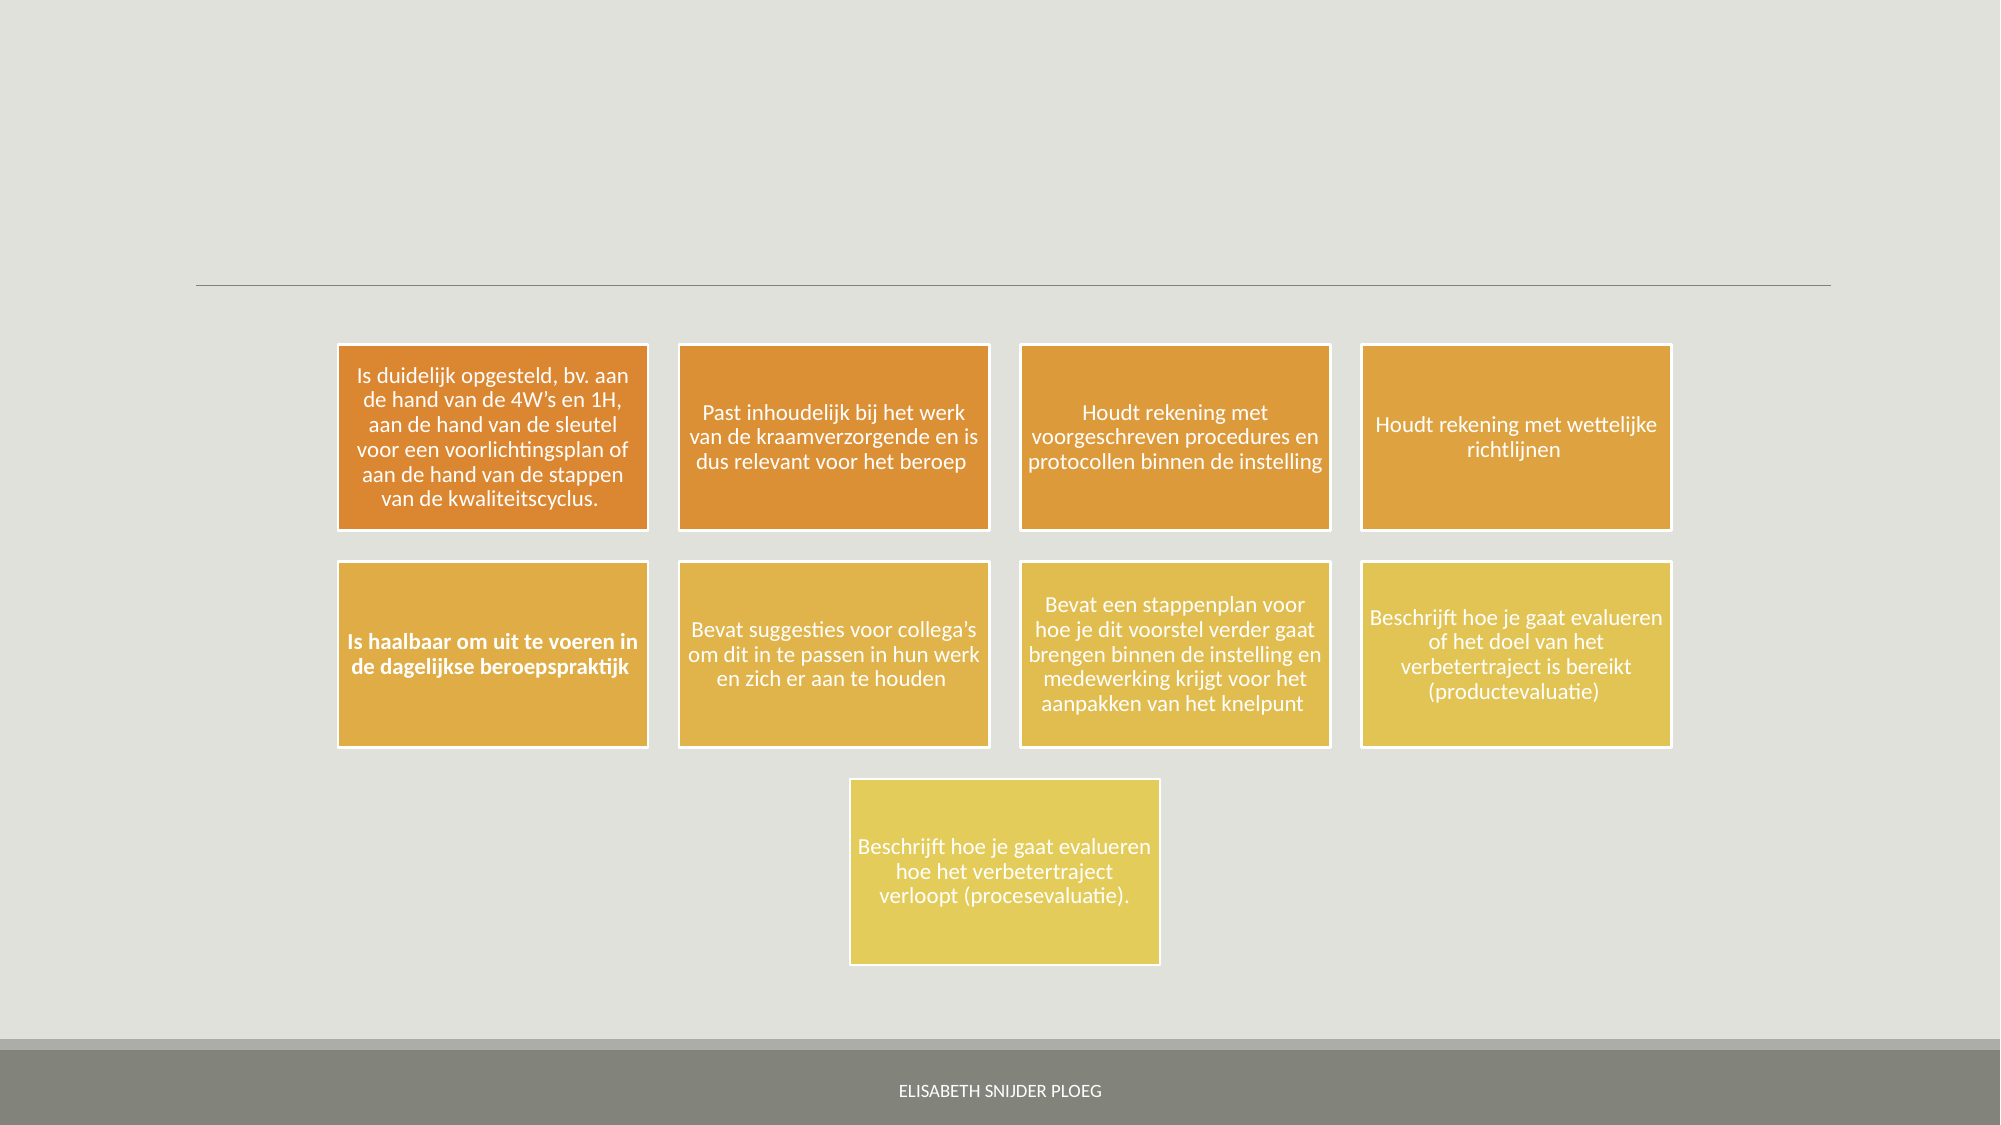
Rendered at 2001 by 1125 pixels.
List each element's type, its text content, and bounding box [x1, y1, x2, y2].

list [179, 343, 1831, 966]
footer Elisabeth Snijder Ploeg [604, 1059, 1396, 1120]
